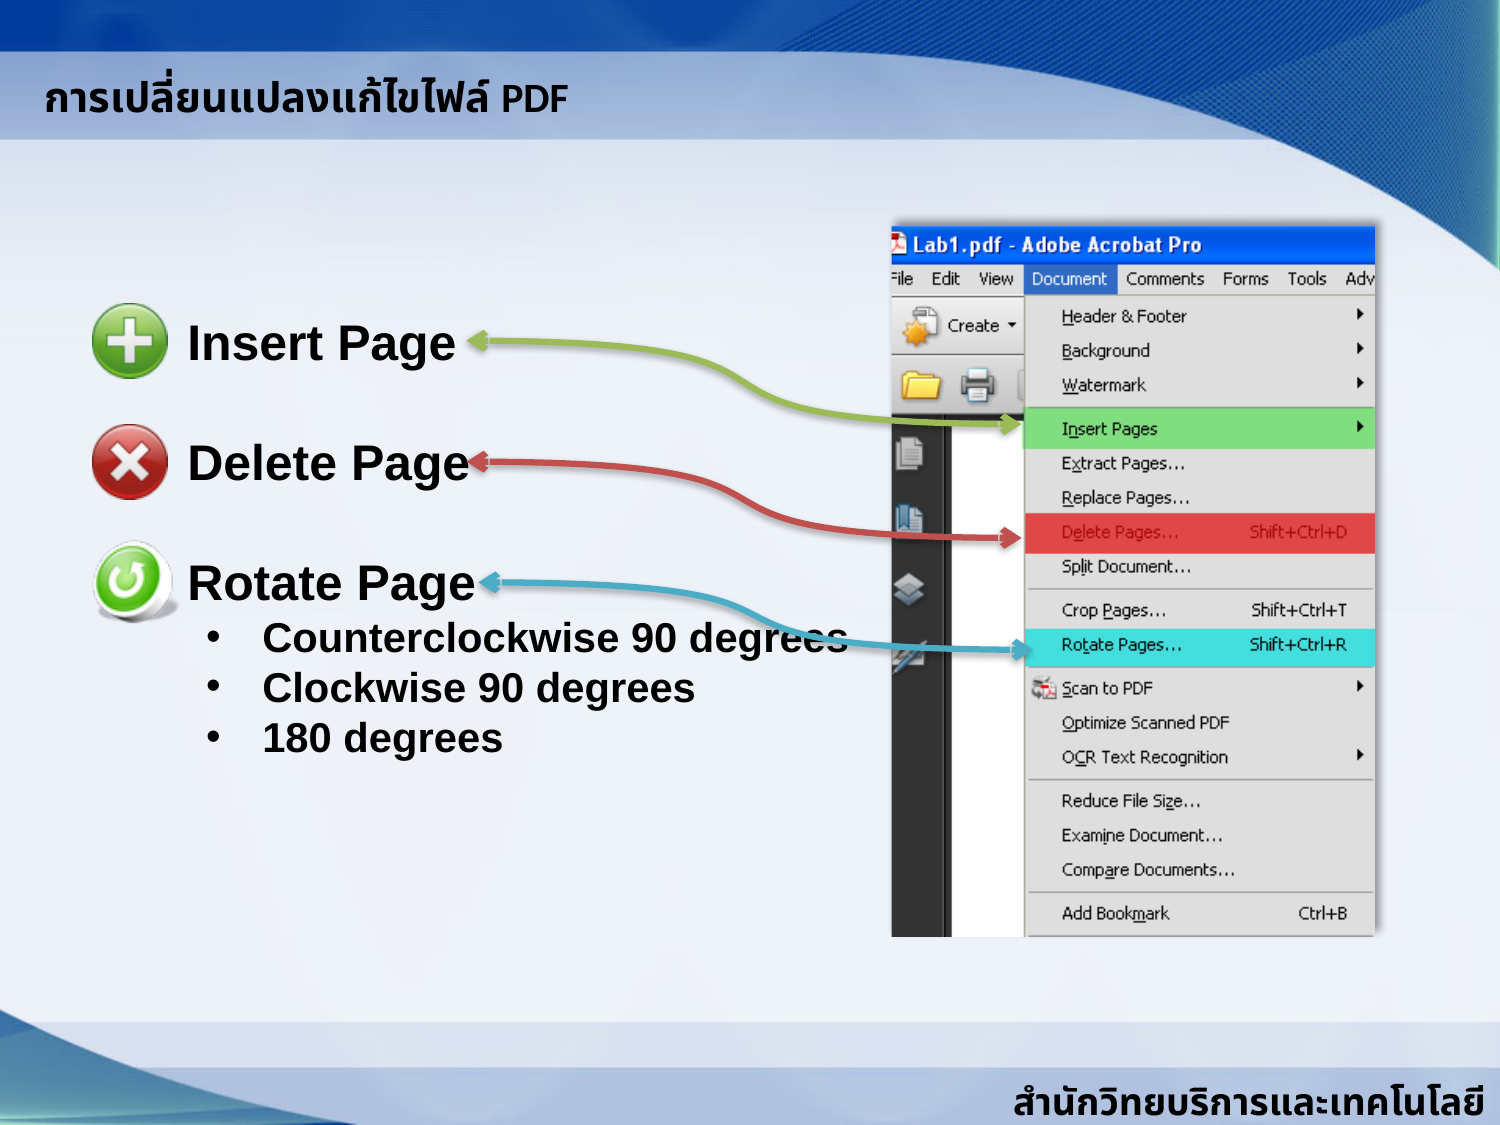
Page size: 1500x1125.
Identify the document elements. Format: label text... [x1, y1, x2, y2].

text_box การเปลี่ยนแปลงแก้ไขไฟล์ PDF [29, 54, 691, 138]
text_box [466, 340, 1022, 425]
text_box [90, 302, 886, 773]
picture [0, 0, 1500, 1125]
text_box สำนักวิทยบริการและเทคโนโลยีสารสนเทศ [998, 1070, 1500, 1125]
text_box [466, 461, 1022, 539]
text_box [478, 582, 1034, 650]
